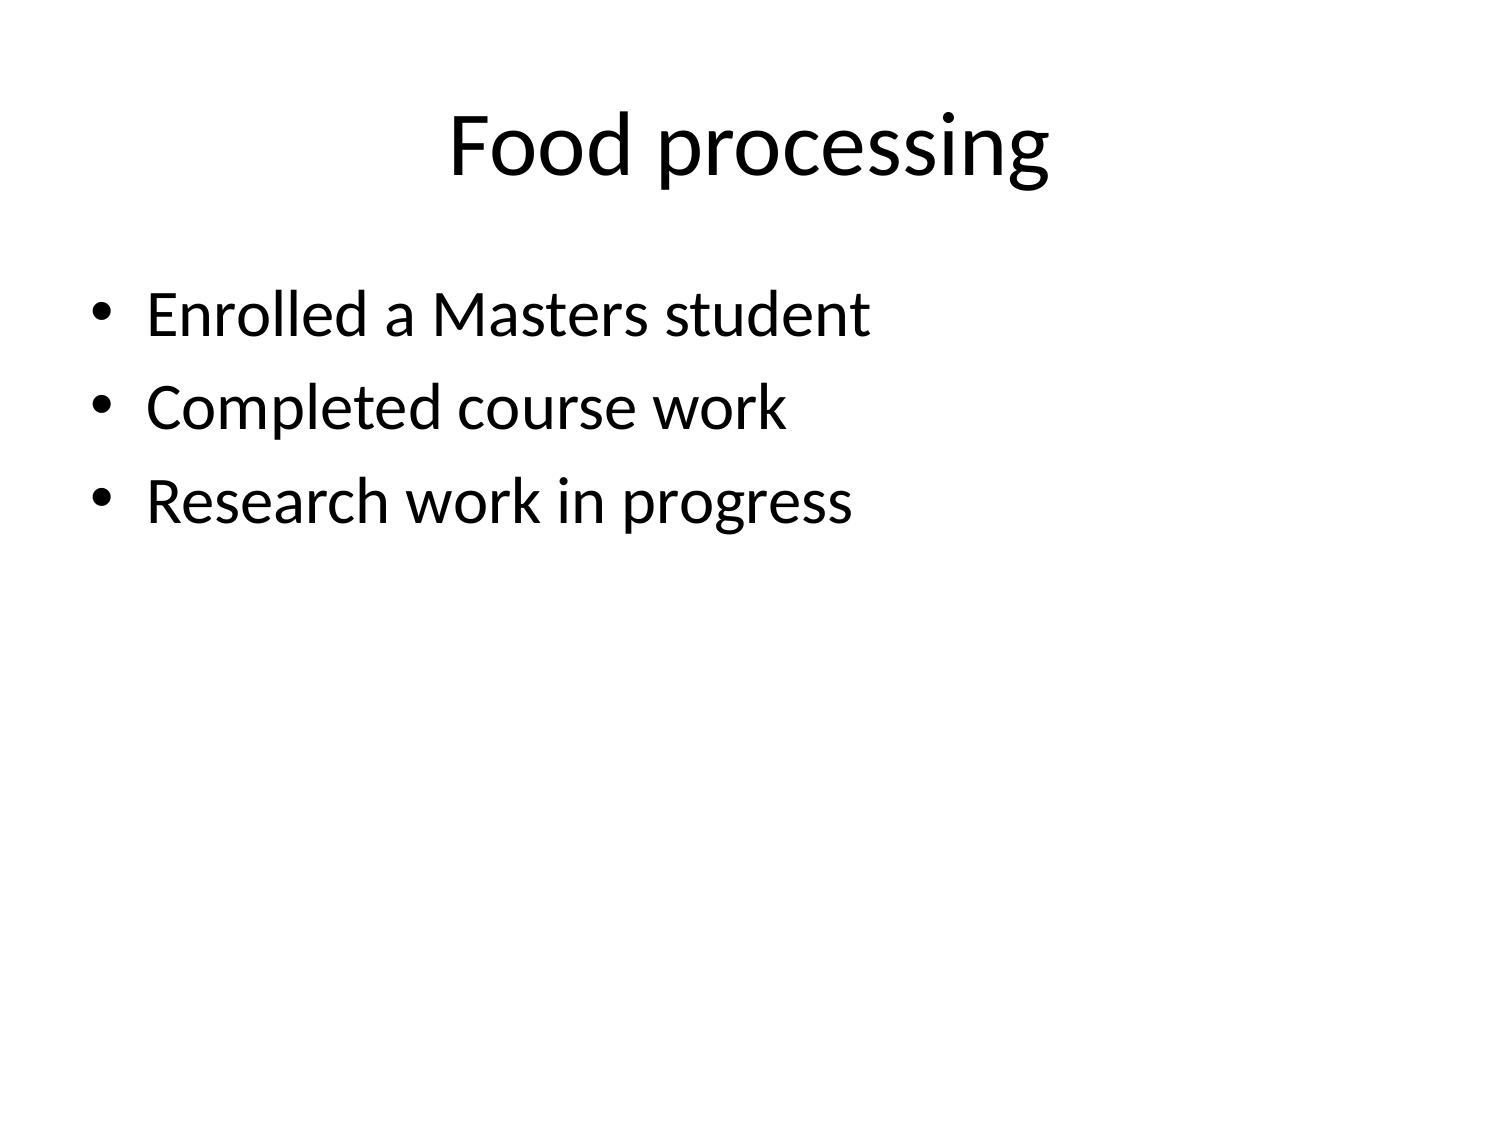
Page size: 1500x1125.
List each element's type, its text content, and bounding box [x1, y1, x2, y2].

title Food processing [75, 45, 1425, 233]
list Enrolled a Masters student Completed course work Research work in progress [75, 262, 1425, 1005]
